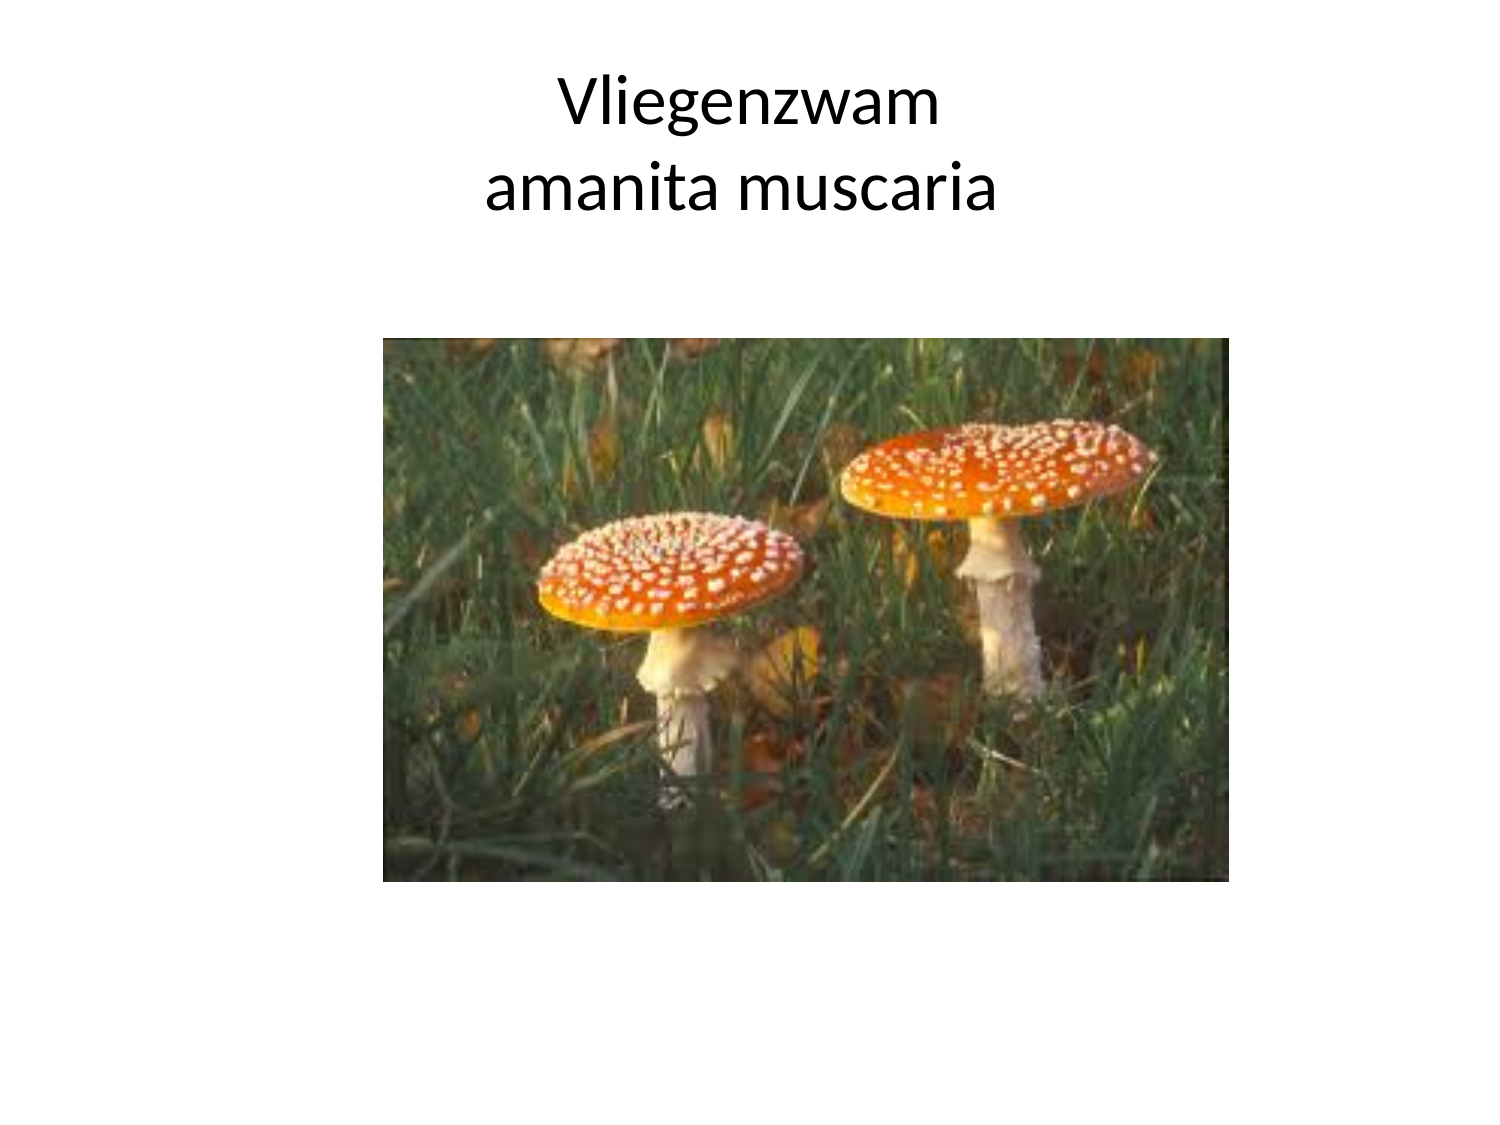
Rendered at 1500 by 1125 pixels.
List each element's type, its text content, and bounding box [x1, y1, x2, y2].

picture [383, 337, 1230, 882]
title Vliegenzwam amanita muscaria [75, 45, 1425, 233]
